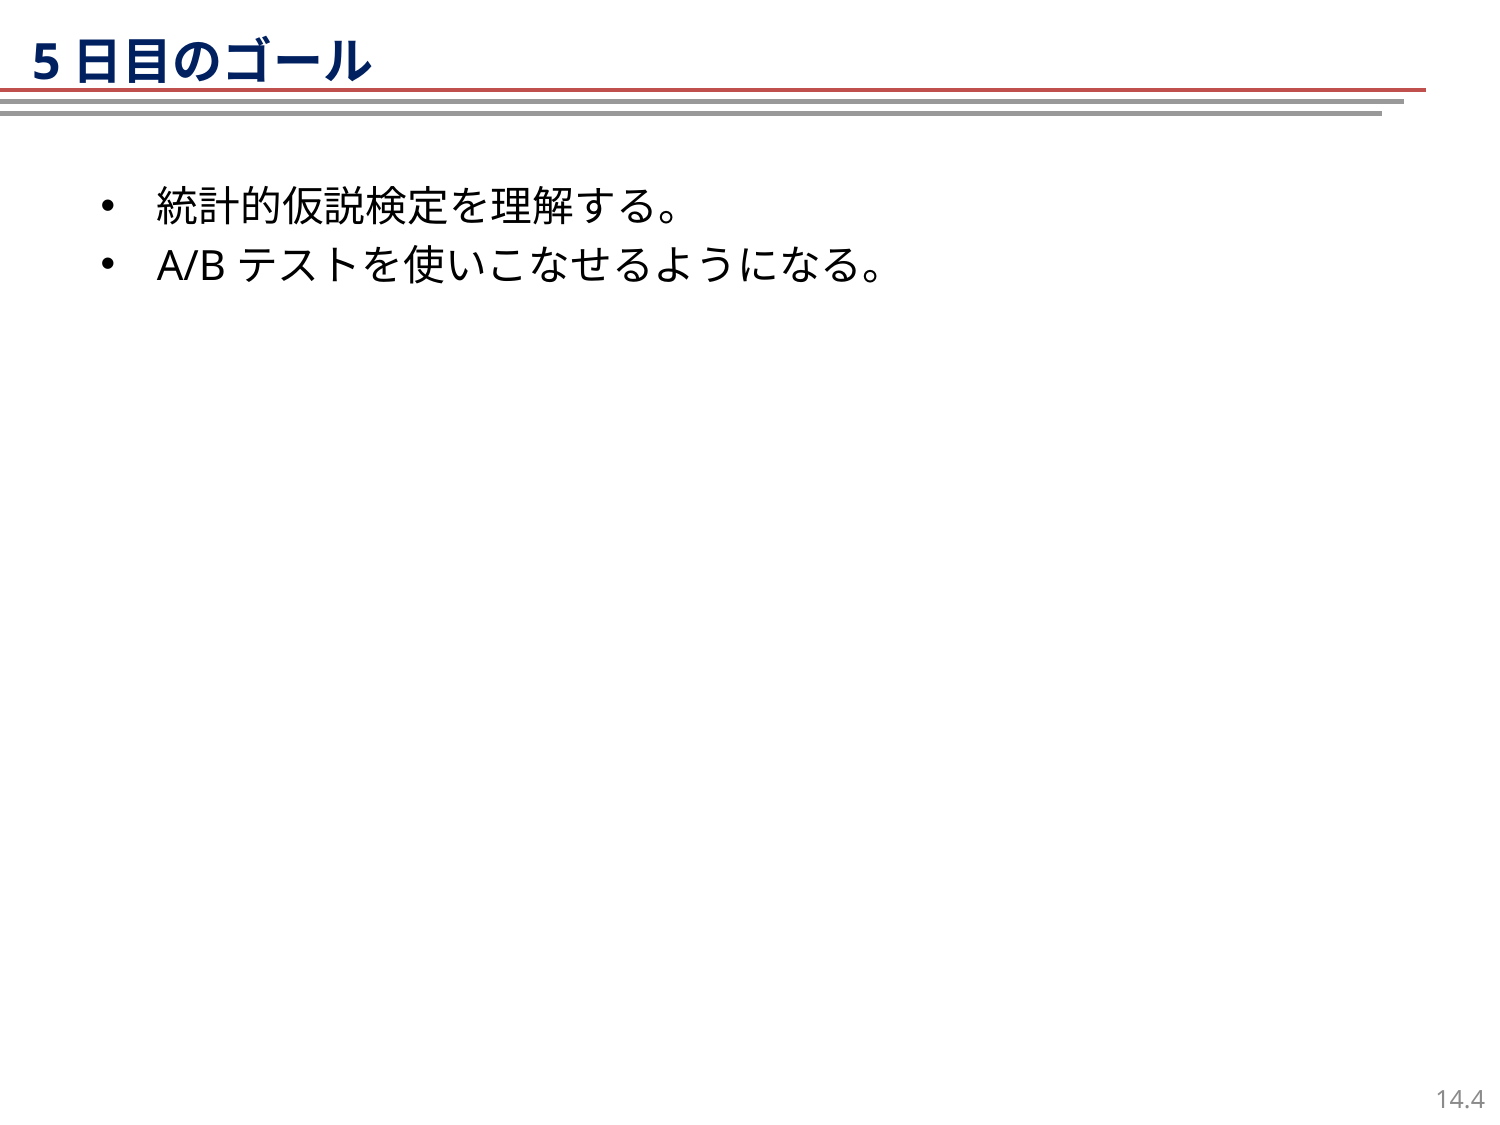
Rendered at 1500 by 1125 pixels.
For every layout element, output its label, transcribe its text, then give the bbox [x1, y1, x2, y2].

slide_number 3 [1381, 1065, 1500, 1125]
list 統計的仮説検定を理解する。 A/Bテストを使いこなせるようになる。 [85, 172, 1436, 916]
text_box 5日目のゴール [17, 21, 1459, 151]
